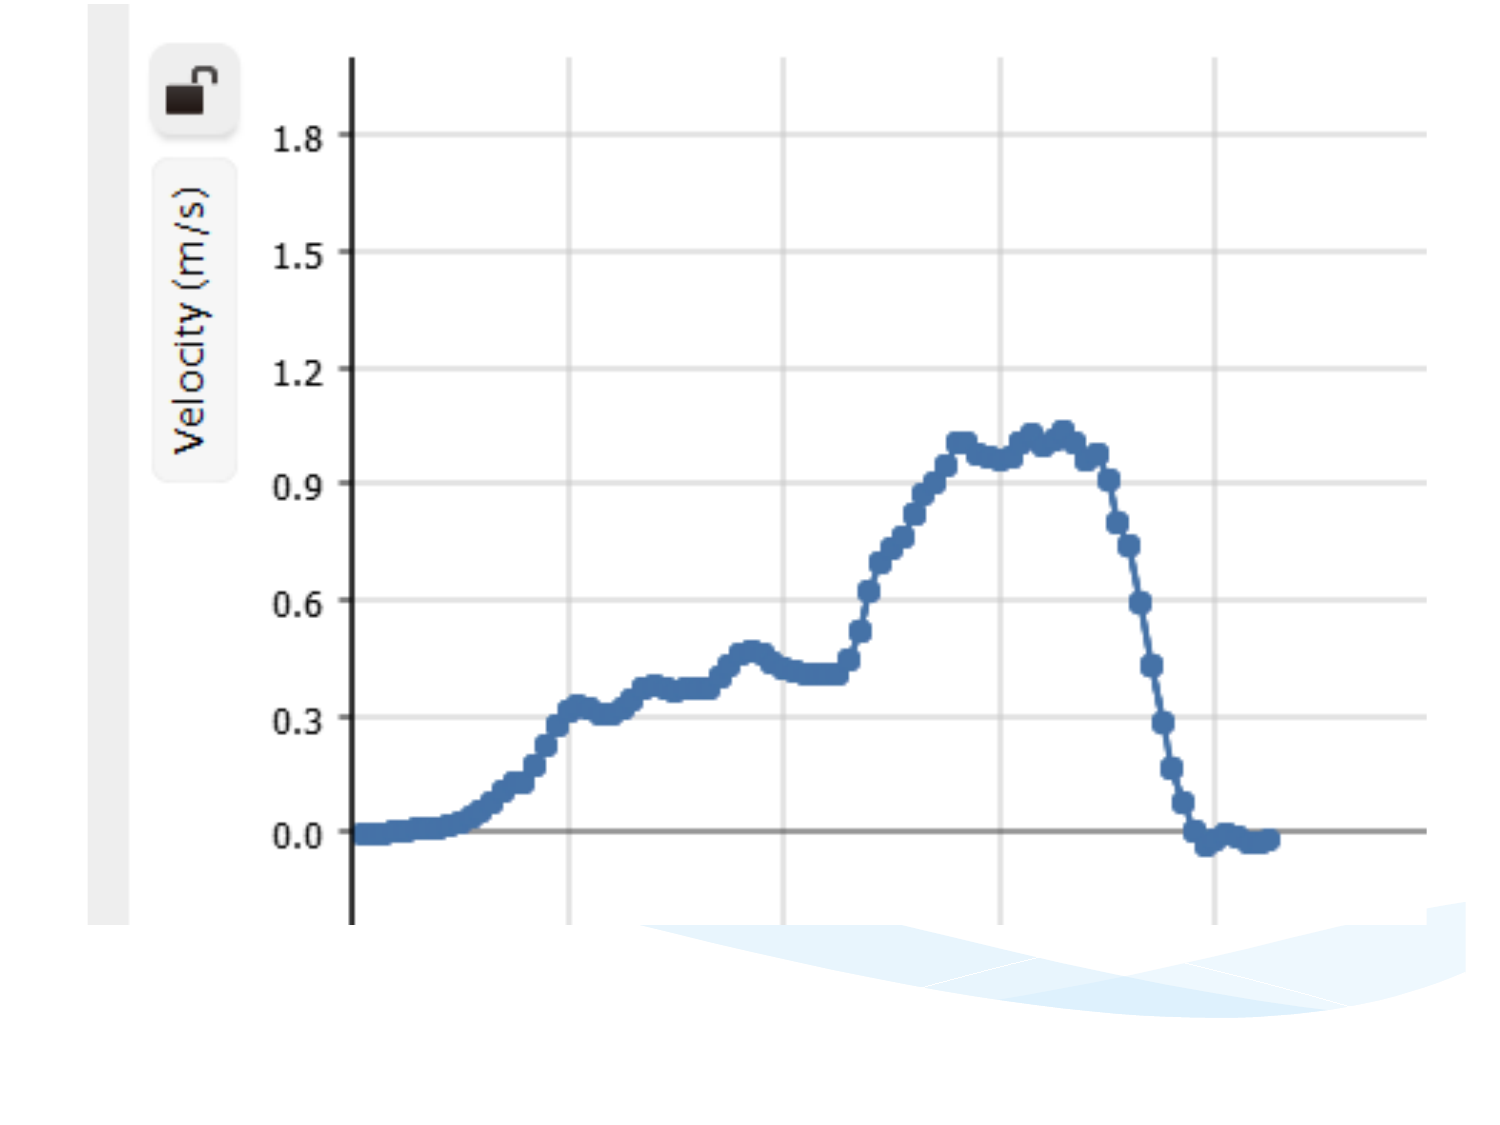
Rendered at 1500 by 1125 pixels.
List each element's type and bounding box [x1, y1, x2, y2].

picture [87, 3, 1427, 926]
